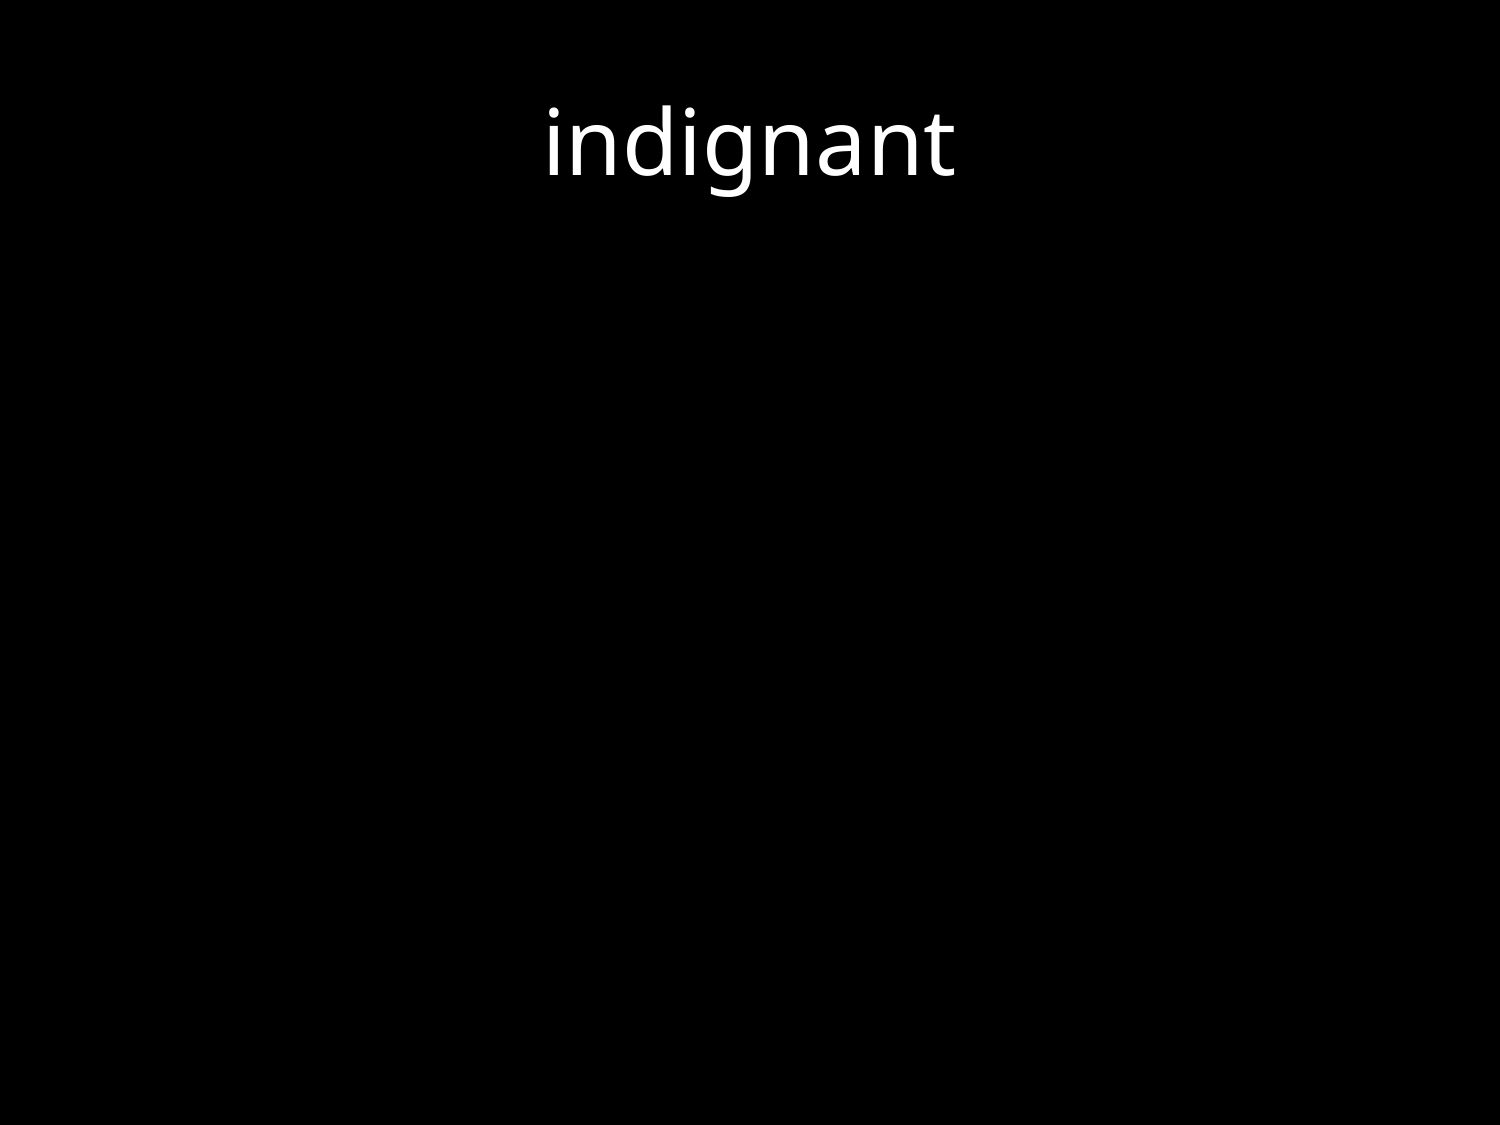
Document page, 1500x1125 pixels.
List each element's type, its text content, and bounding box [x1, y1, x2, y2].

title indignant [75, 45, 1425, 233]
